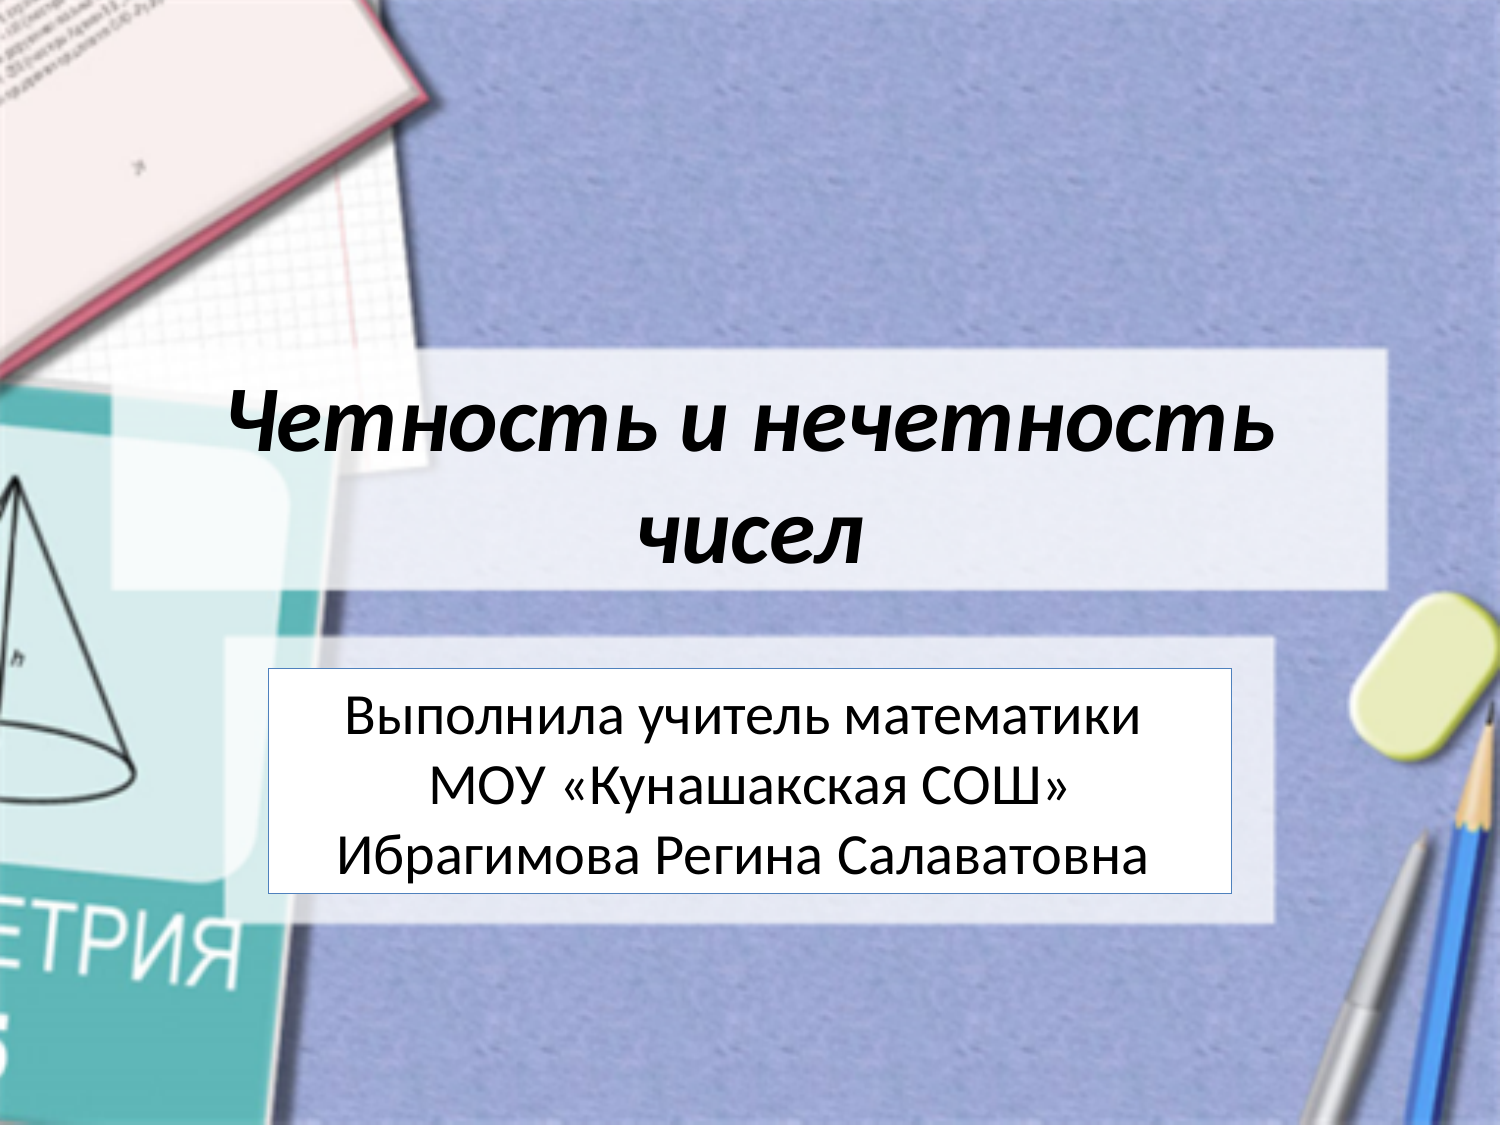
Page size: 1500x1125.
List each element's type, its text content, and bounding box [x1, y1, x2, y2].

text_box Выполнила учитель математики МОУ «Кунашакская СОШ» Ибрагимова Регина Салаватовна [268, 668, 1232, 894]
picture [0, 0, 1500, 1125]
title Четность и нечетность чисел [112, 349, 1388, 591]
